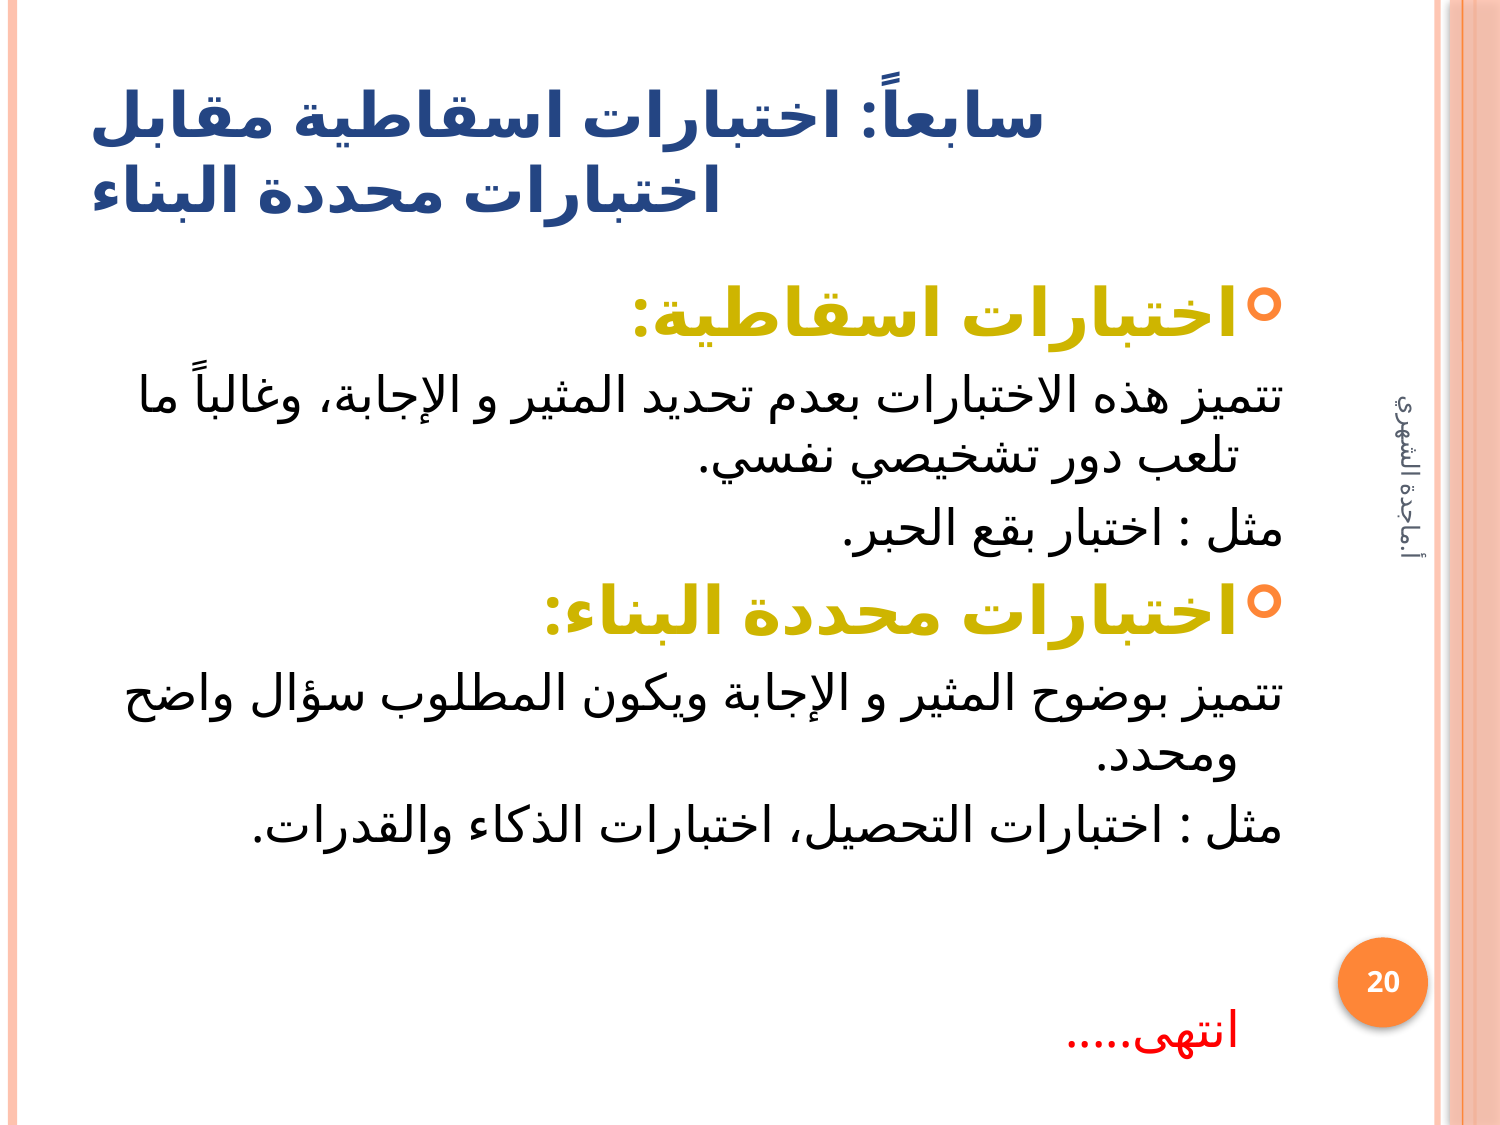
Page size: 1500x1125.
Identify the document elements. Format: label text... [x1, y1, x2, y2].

footer أ.ماجدة الشهري [1379, 380, 1440, 906]
slide_number 20 [1333, 940, 1434, 1027]
title سابعاً: اختبارات اسقاطية مقابل اختبارات محددة البناء [75, 45, 1300, 233]
list اختبارات اسقاطية: تتميز هذه الاختبارات بعدم تحديد المثير و الإجابة، وغالباً ما تلعب دور تشخيصي نفسي. مثل : اختبار بقع الحبر. اختبارات محددة البناء: تتميز بوضوح المثير و الإجابة ويكون المطلوب سؤال واضح ومحدد. مثل : اختبارات التحصيل، اختبارات الذكاء والقدرات. انتهى..... [75, 262, 1300, 1062]
